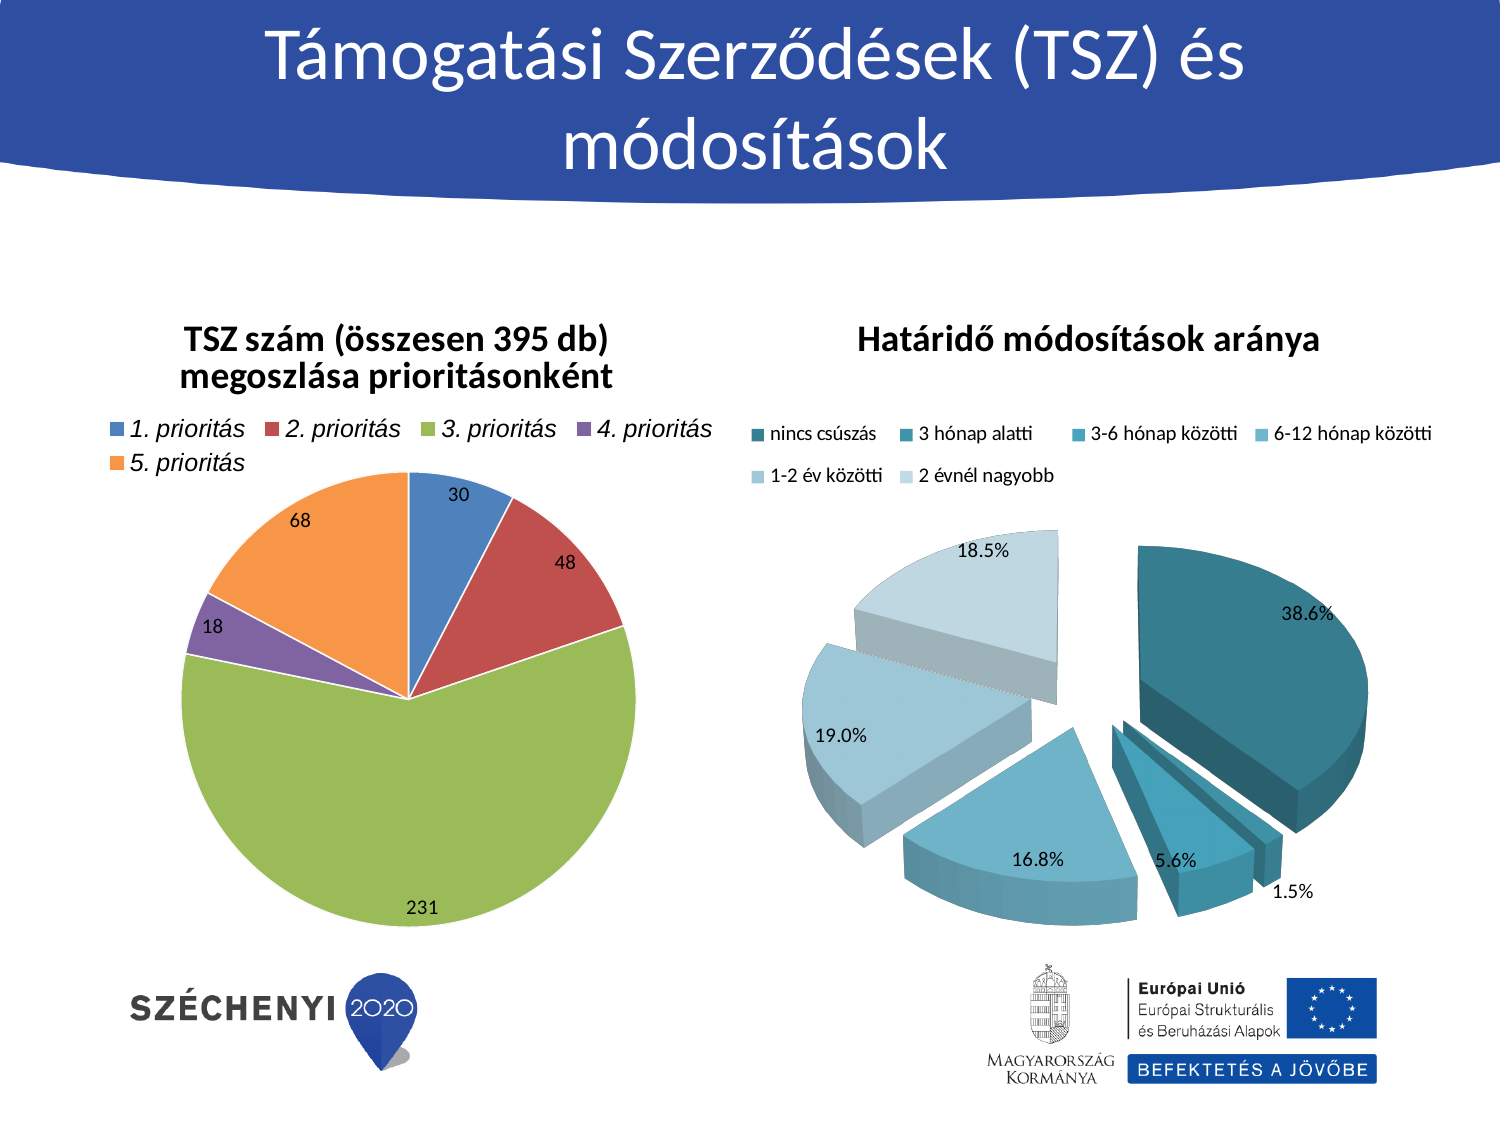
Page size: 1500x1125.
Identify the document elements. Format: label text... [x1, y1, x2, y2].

chart [52, 290, 1465, 965]
title Támogatási Szerződések (TSZ) és módosítások [80, 30, 1431, 159]
picture [0, 0, 1500, 1125]
